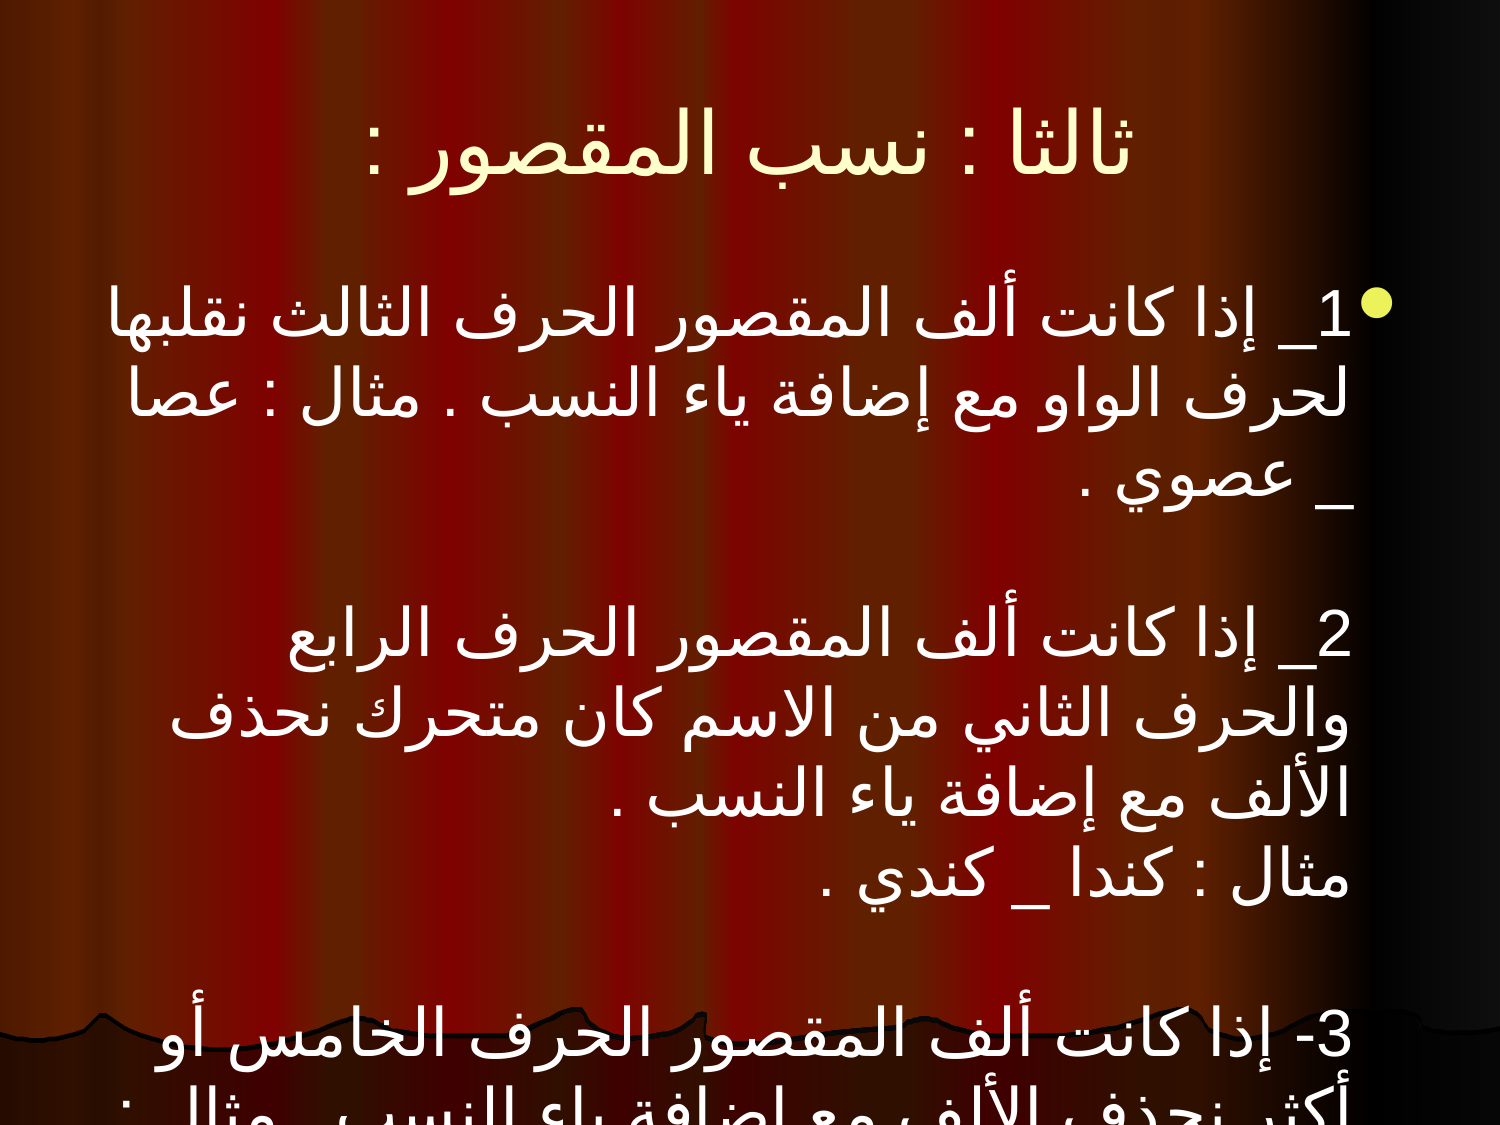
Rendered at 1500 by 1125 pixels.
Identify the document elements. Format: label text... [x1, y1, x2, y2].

list 1_ إذا كانت ألف المقصور الحرف الثالث نقلبها لحرف الواو مع إضافة ياء النسب . مثال : عصا _ عصوي . 2_ إذا كانت ألف المقصور الحرف الرابع والحرف الثاني من الاسم كان متحرك نحذف الألف مع إضافة ياء النسب . مثال : كندا _ كندي . 3- إذا كانت ألف المقصور الحرف الخامس أو أكثر نحذف الألف مع إضافة ياء النسب . مثال : أمريكا _ أمريكي . [75, 262, 1425, 1006]
title ثالثا : نسب المقصور : [75, 45, 1425, 233]
